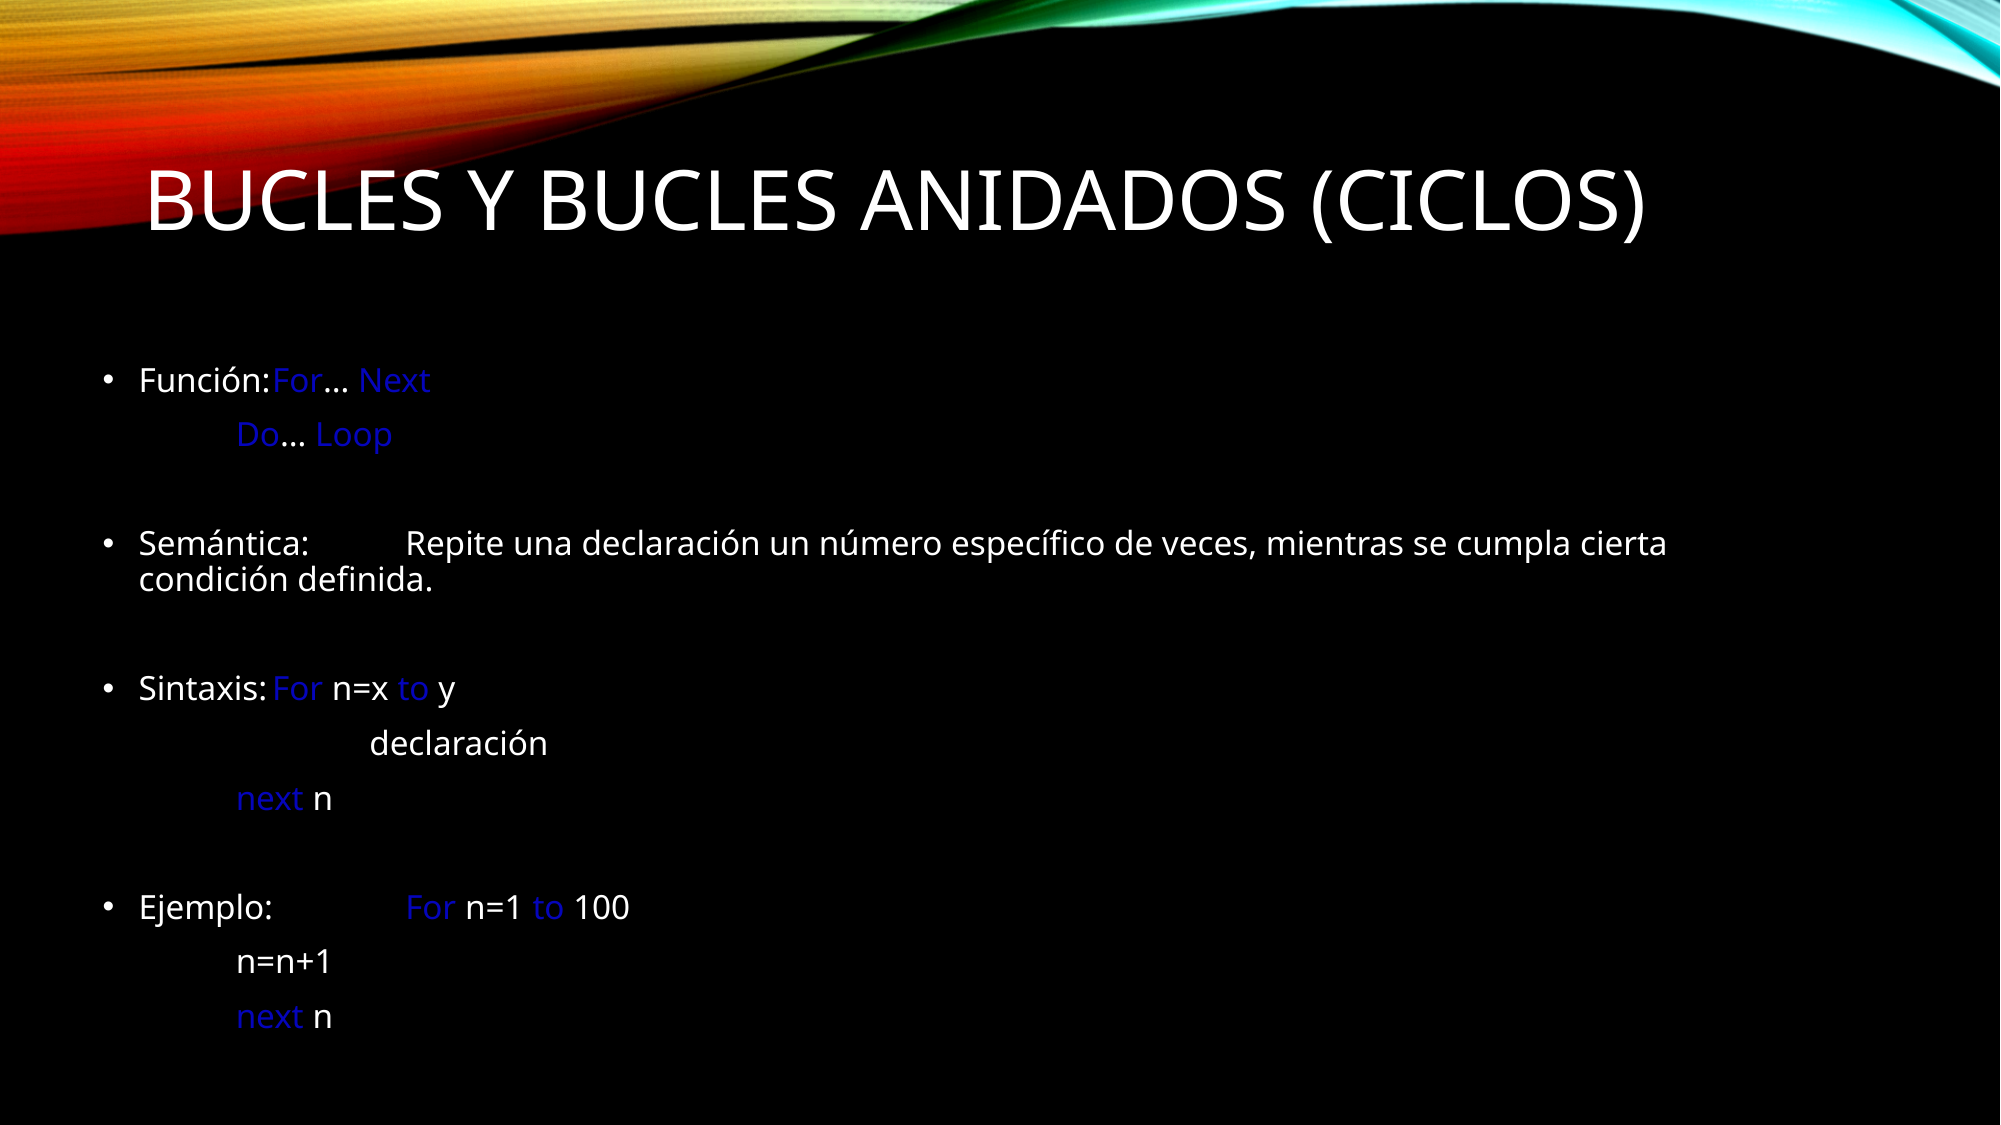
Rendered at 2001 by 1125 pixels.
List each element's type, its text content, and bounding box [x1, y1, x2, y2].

list Función: For… Next Do… Loop Semántica: Repite una declaración un número específico de veces, mientras se cumpla cierta condición definida. Sintaxis: For n=x to y declaración next n Ejemplo: For n=1 to 100 n=n+1 next n [87, 355, 1703, 1048]
title Bucles y Bucles anidados (ciclos) [123, 129, 1667, 278]
picture [0, 0, 2000, 237]
